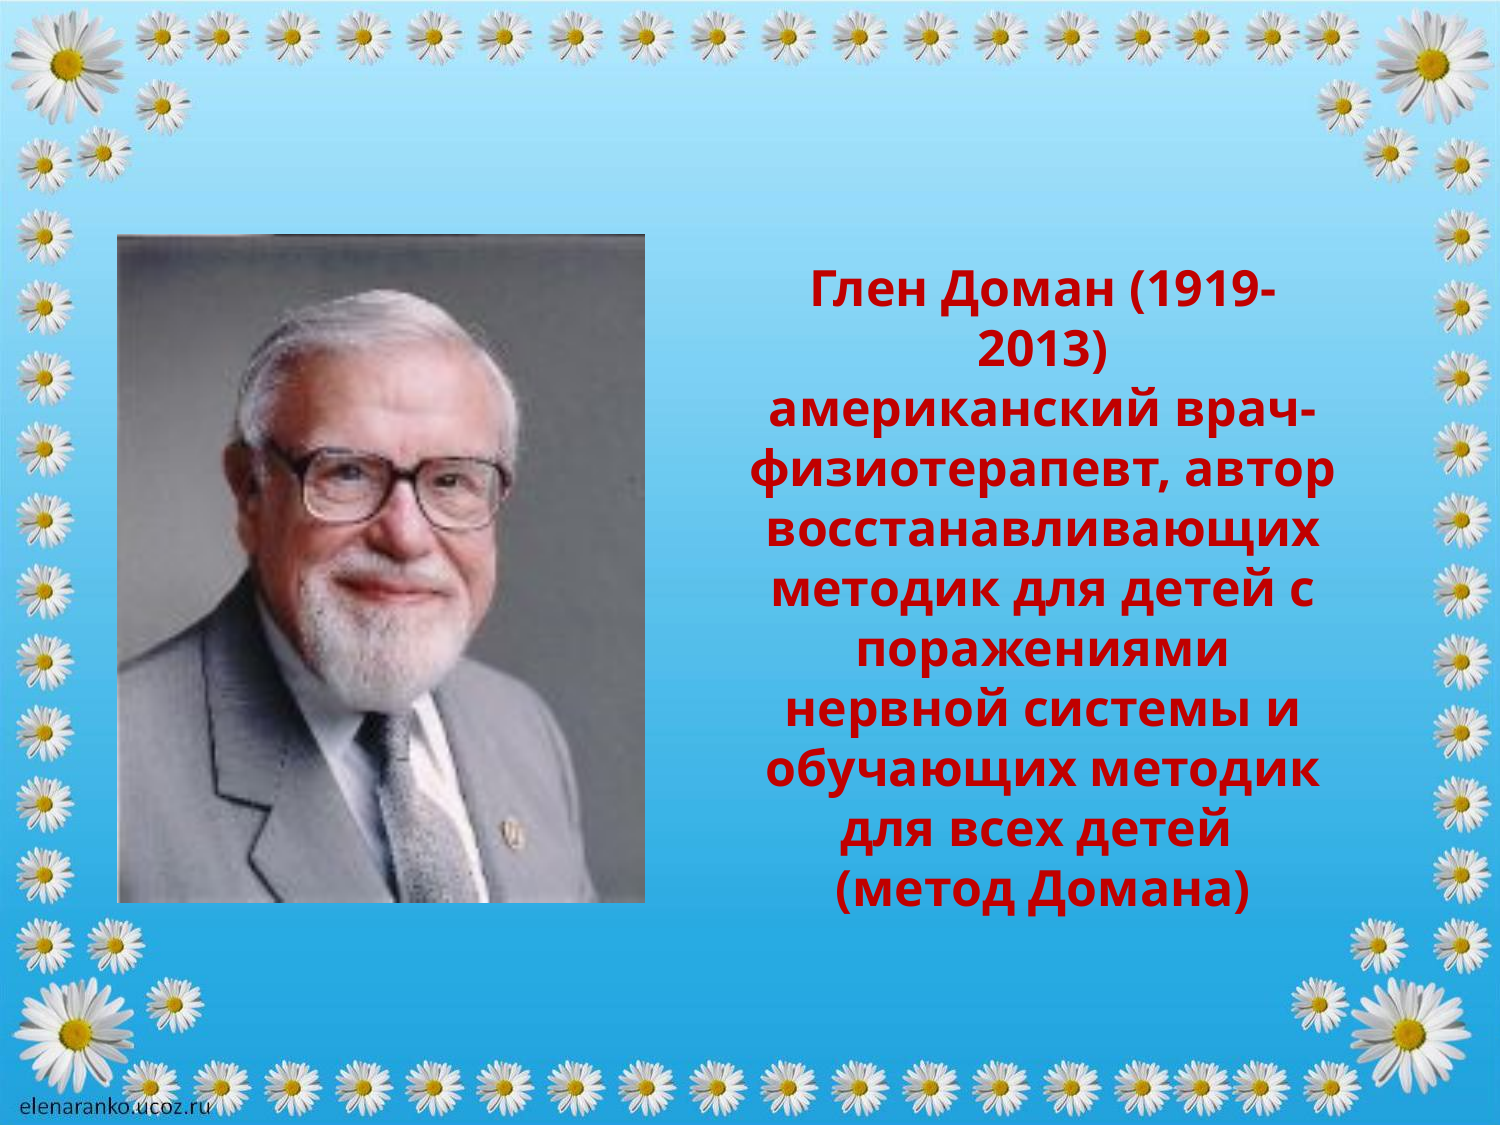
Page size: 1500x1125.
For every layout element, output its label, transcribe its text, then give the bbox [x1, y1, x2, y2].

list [116, 234, 645, 903]
title Глен Доман (1919- 2013) американский врач-физиотерапевт, автор восстанавливающих методик для детей с поражениями нервной системы и обучающих методик для всех детей (метод Домана) [726, 152, 1360, 1020]
picture [0, 0, 1500, 1125]
